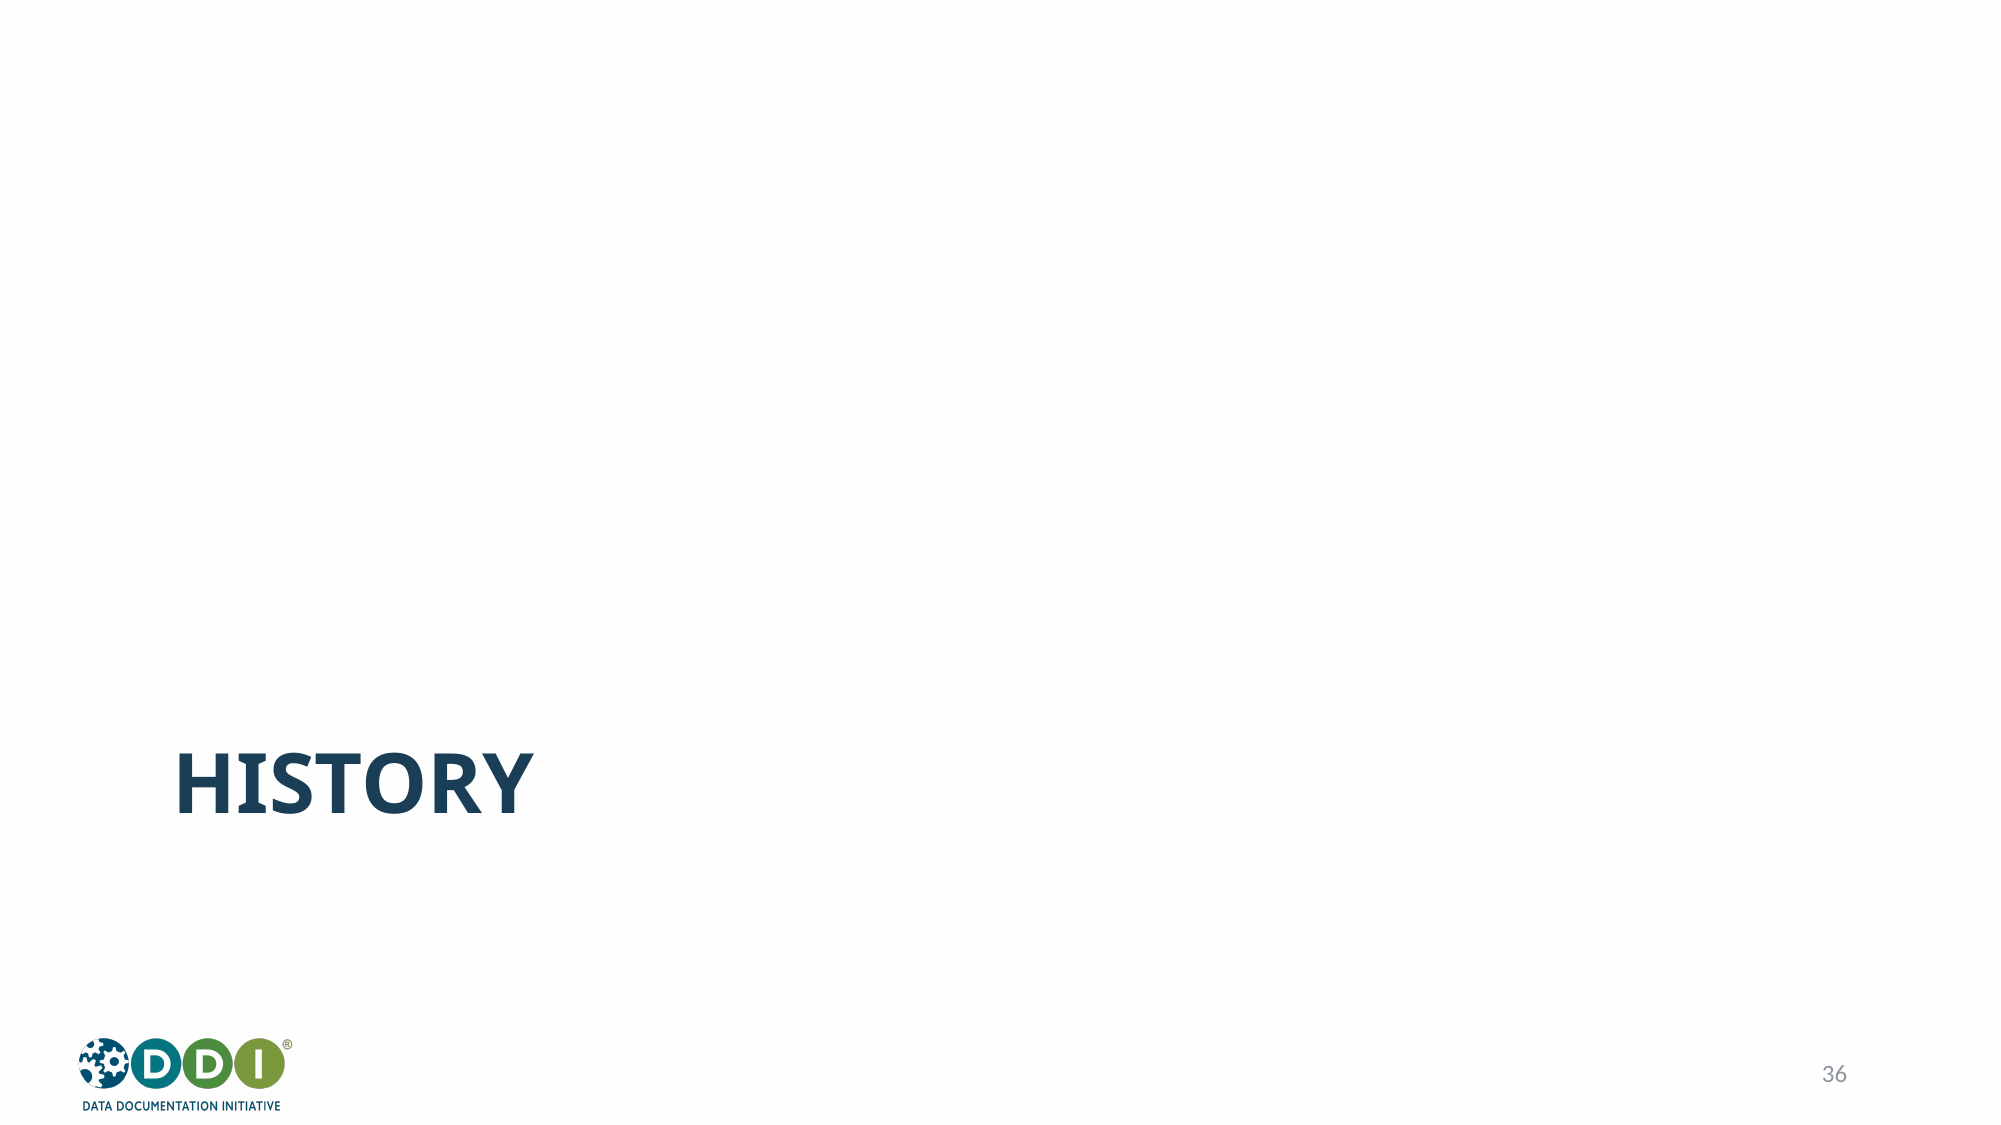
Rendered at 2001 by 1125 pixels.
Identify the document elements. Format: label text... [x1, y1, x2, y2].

picture [65, 1032, 305, 1115]
title History [157, 722, 1858, 947]
slide_number 36 [1412, 1042, 1863, 1103]
